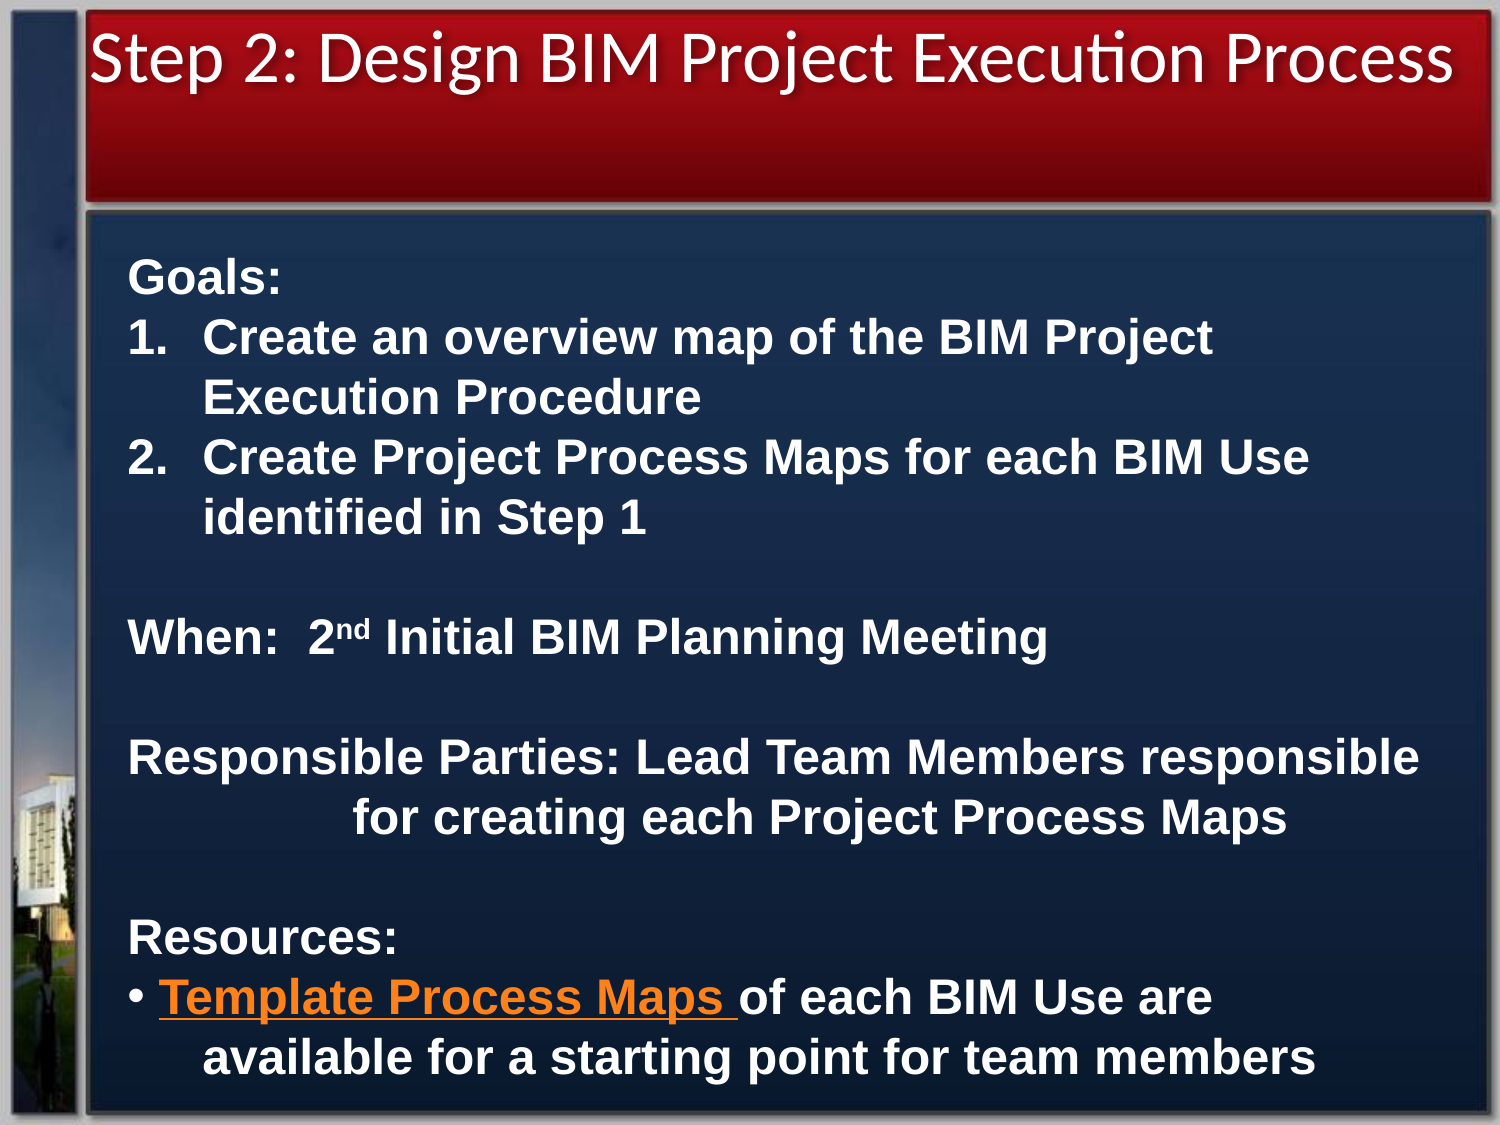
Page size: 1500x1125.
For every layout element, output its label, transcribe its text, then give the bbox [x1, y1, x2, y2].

text_box Goals: Create an overview map of the BIM Project Execution Procedure Create Project Process Maps for each BIM Use identified in Step 1 When: 2nd Initial BIM Planning Meeting Responsible Parties: Lead Team Members responsible for creating each Project Process Maps Resources: Template Process Maps of each BIM Use are available for a starting point for team members [112, 237, 1463, 1125]
picture [0, 0, 1500, 1125]
text_box Step 2: Design BIM Project Execution Process [74, 0, 1500, 105]
